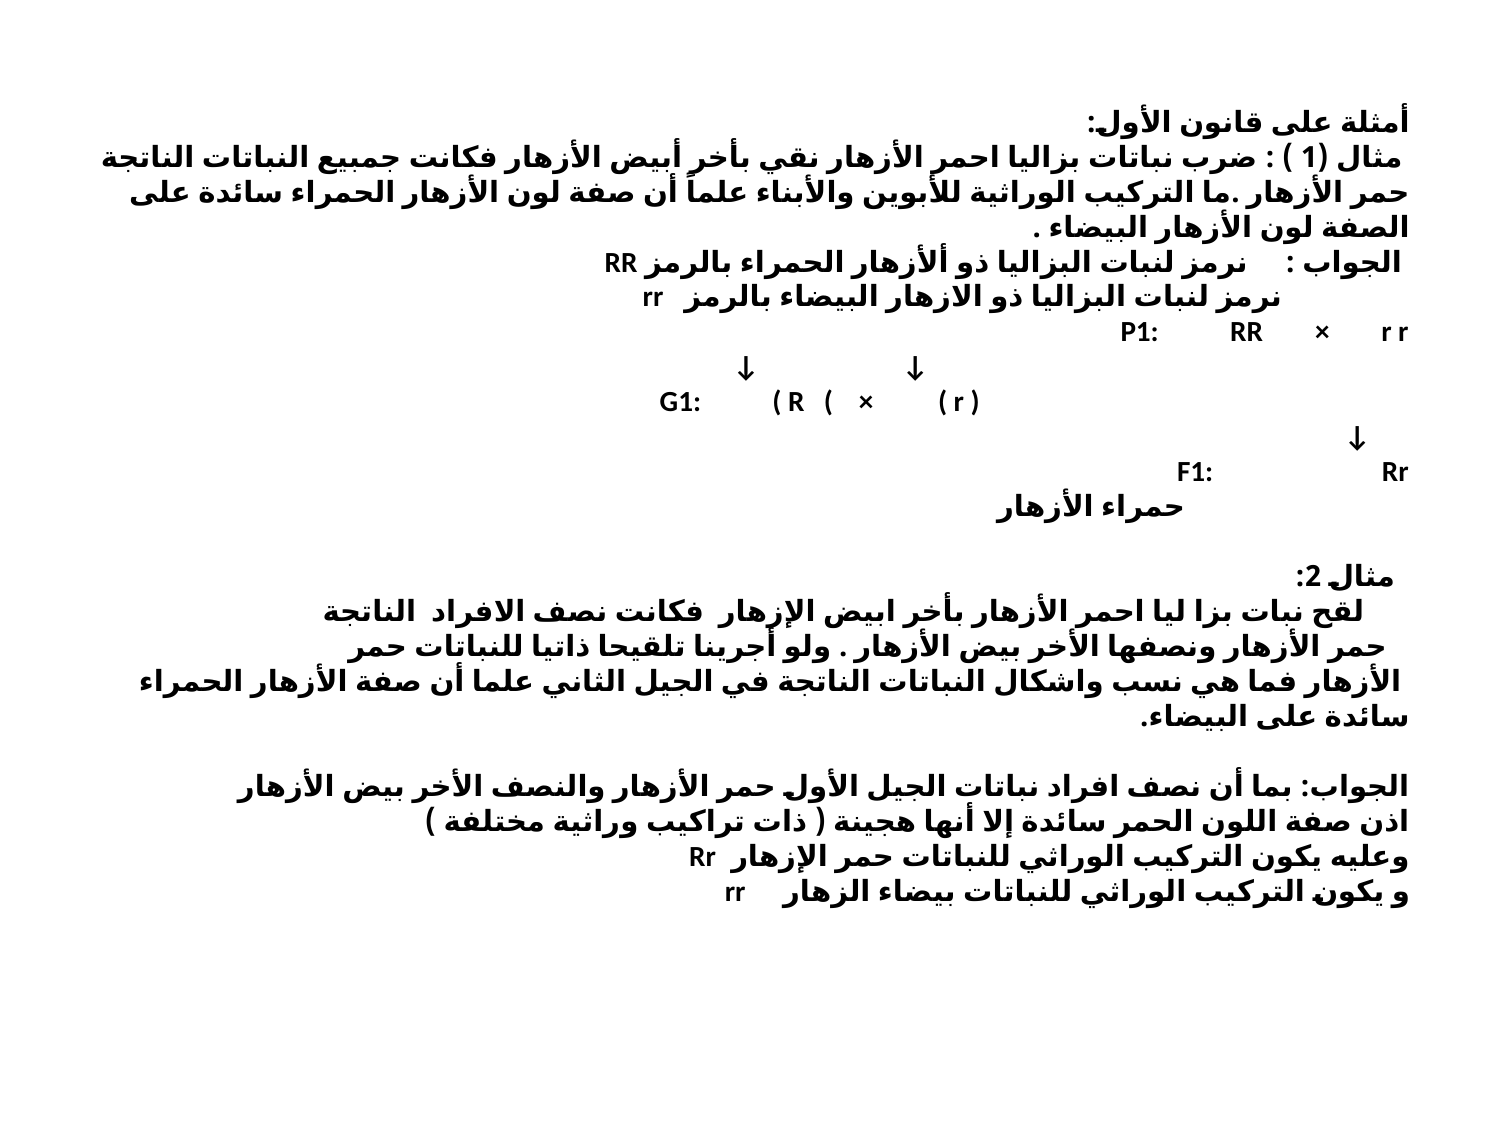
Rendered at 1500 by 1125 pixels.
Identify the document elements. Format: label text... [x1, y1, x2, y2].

title أمثلة على قانون الأول: مثال (1 ) : ضرب نباتات بزاليا احمر الأزهار نقي بأخر أبيض الأزهار فكانت جمبيع النباتات الناتجة حمر الأزهار .ما التركيب الوراثية للأبوين والأبناء علماً أن صفة لون الأزهار الحمراء سائدة على الصفة لون الأزهار البيضاء . الجواب : نرمز لنبات البزاليا ذو ألأزهار الحمراء بالرمز RR نرمز لنبات البزاليا ذو الازهار البيضاء بالرمز rr P1: RR × r r ↓ ↓ G1: ( R ( × ( r ) ↓ F1: Rr حمراء الأزهار مثال 2: لقح نبات بزا ليا احمر الأزهار بأخر ابيض الإزهار فكانت نصف الافراد الناتجة حمر الأزهار ونصفها الأخر بيض الأزهار . ولو أجرينا تلقيحا ذاتيا للنباتات حمر الأزهار فما هي نسب واشكال النباتات الناتجة في الجيل الثاني علما أن صفة الأزهار الحمراء سائدة على البيضاء. الجواب: بما أن نصف افراد نباتات الجيل الأول حمر الأزهار والنصف الأخر بيض الأزهار اذن صفة اللون الحمر سائدة إلا أنها هجينة ( ذات تراكيب وراثية مختلفة ) وعليه يكون التركيب الوراثي للنباتات حمر الإزهار Rr و يكون التركيب الوراثي للنباتات بيضاء الزهار rr [75, 45, 1425, 1035]
